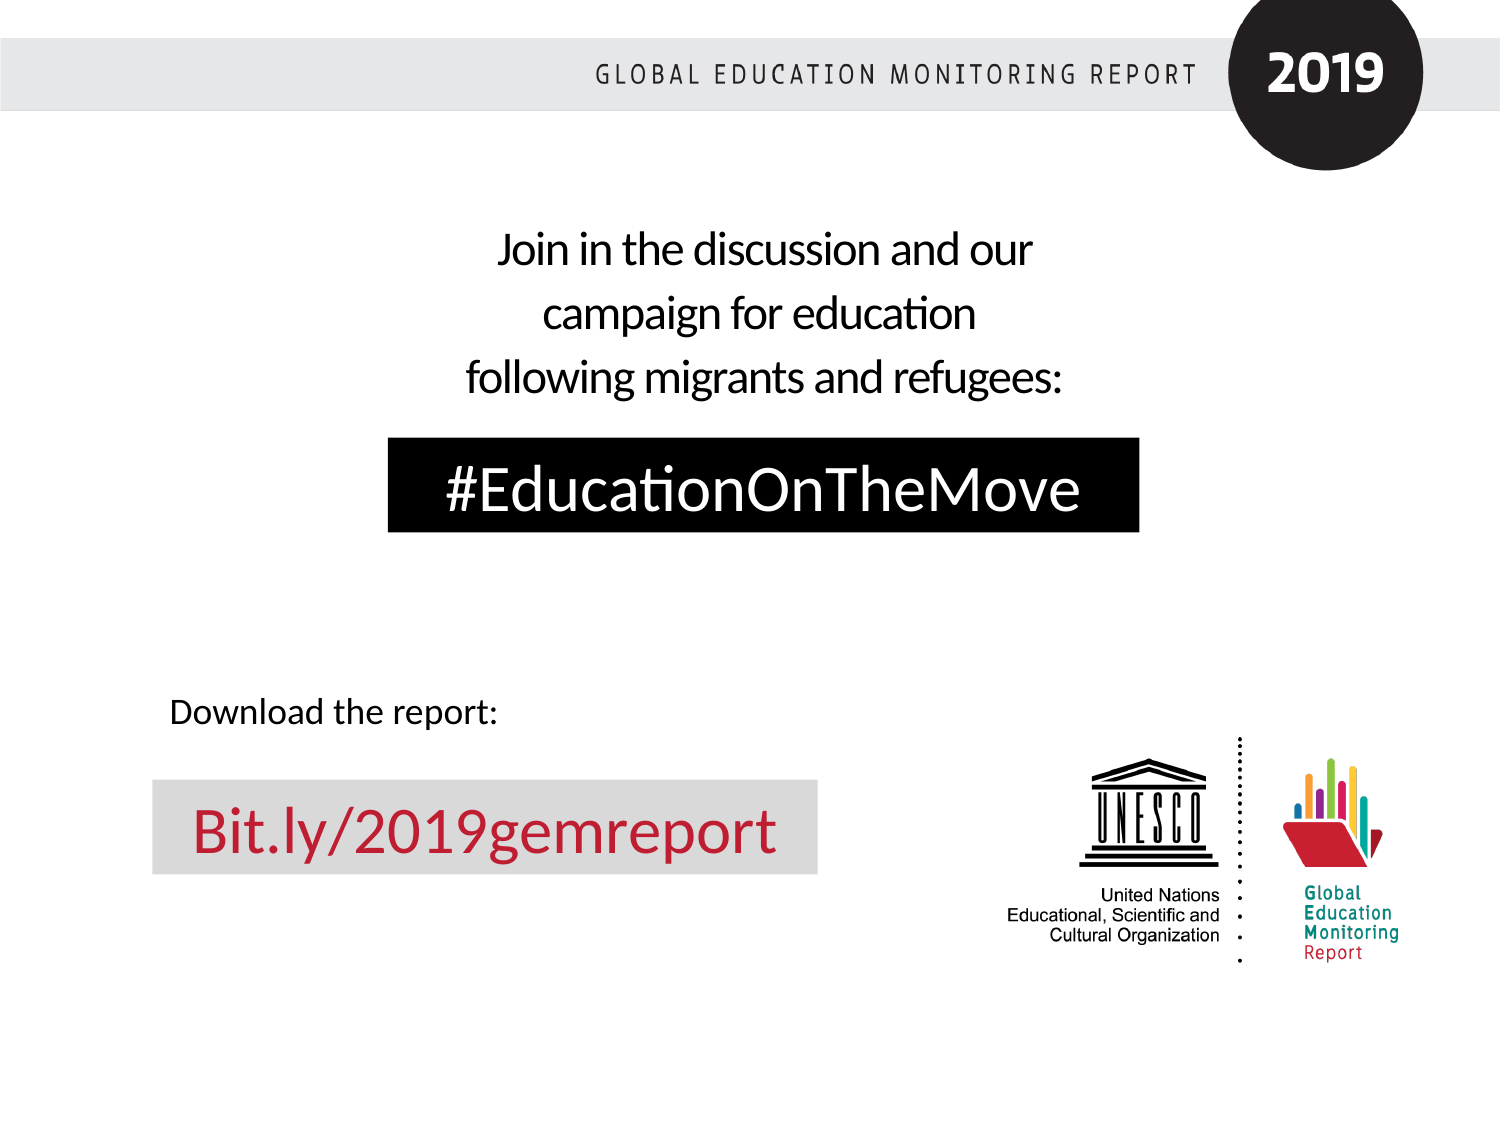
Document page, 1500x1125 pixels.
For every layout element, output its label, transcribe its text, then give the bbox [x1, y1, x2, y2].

picture [0, 0, 1500, 186]
picture [1008, 737, 1398, 963]
text_box Bit.ly/2019gemreport [152, 779, 818, 875]
list Join in the discussion and our campaign for education following migrants and refugees: [438, 203, 1091, 411]
text_box #EducationOnTheMove [387, 437, 1140, 533]
text_box Download the report: [154, 679, 514, 740]
